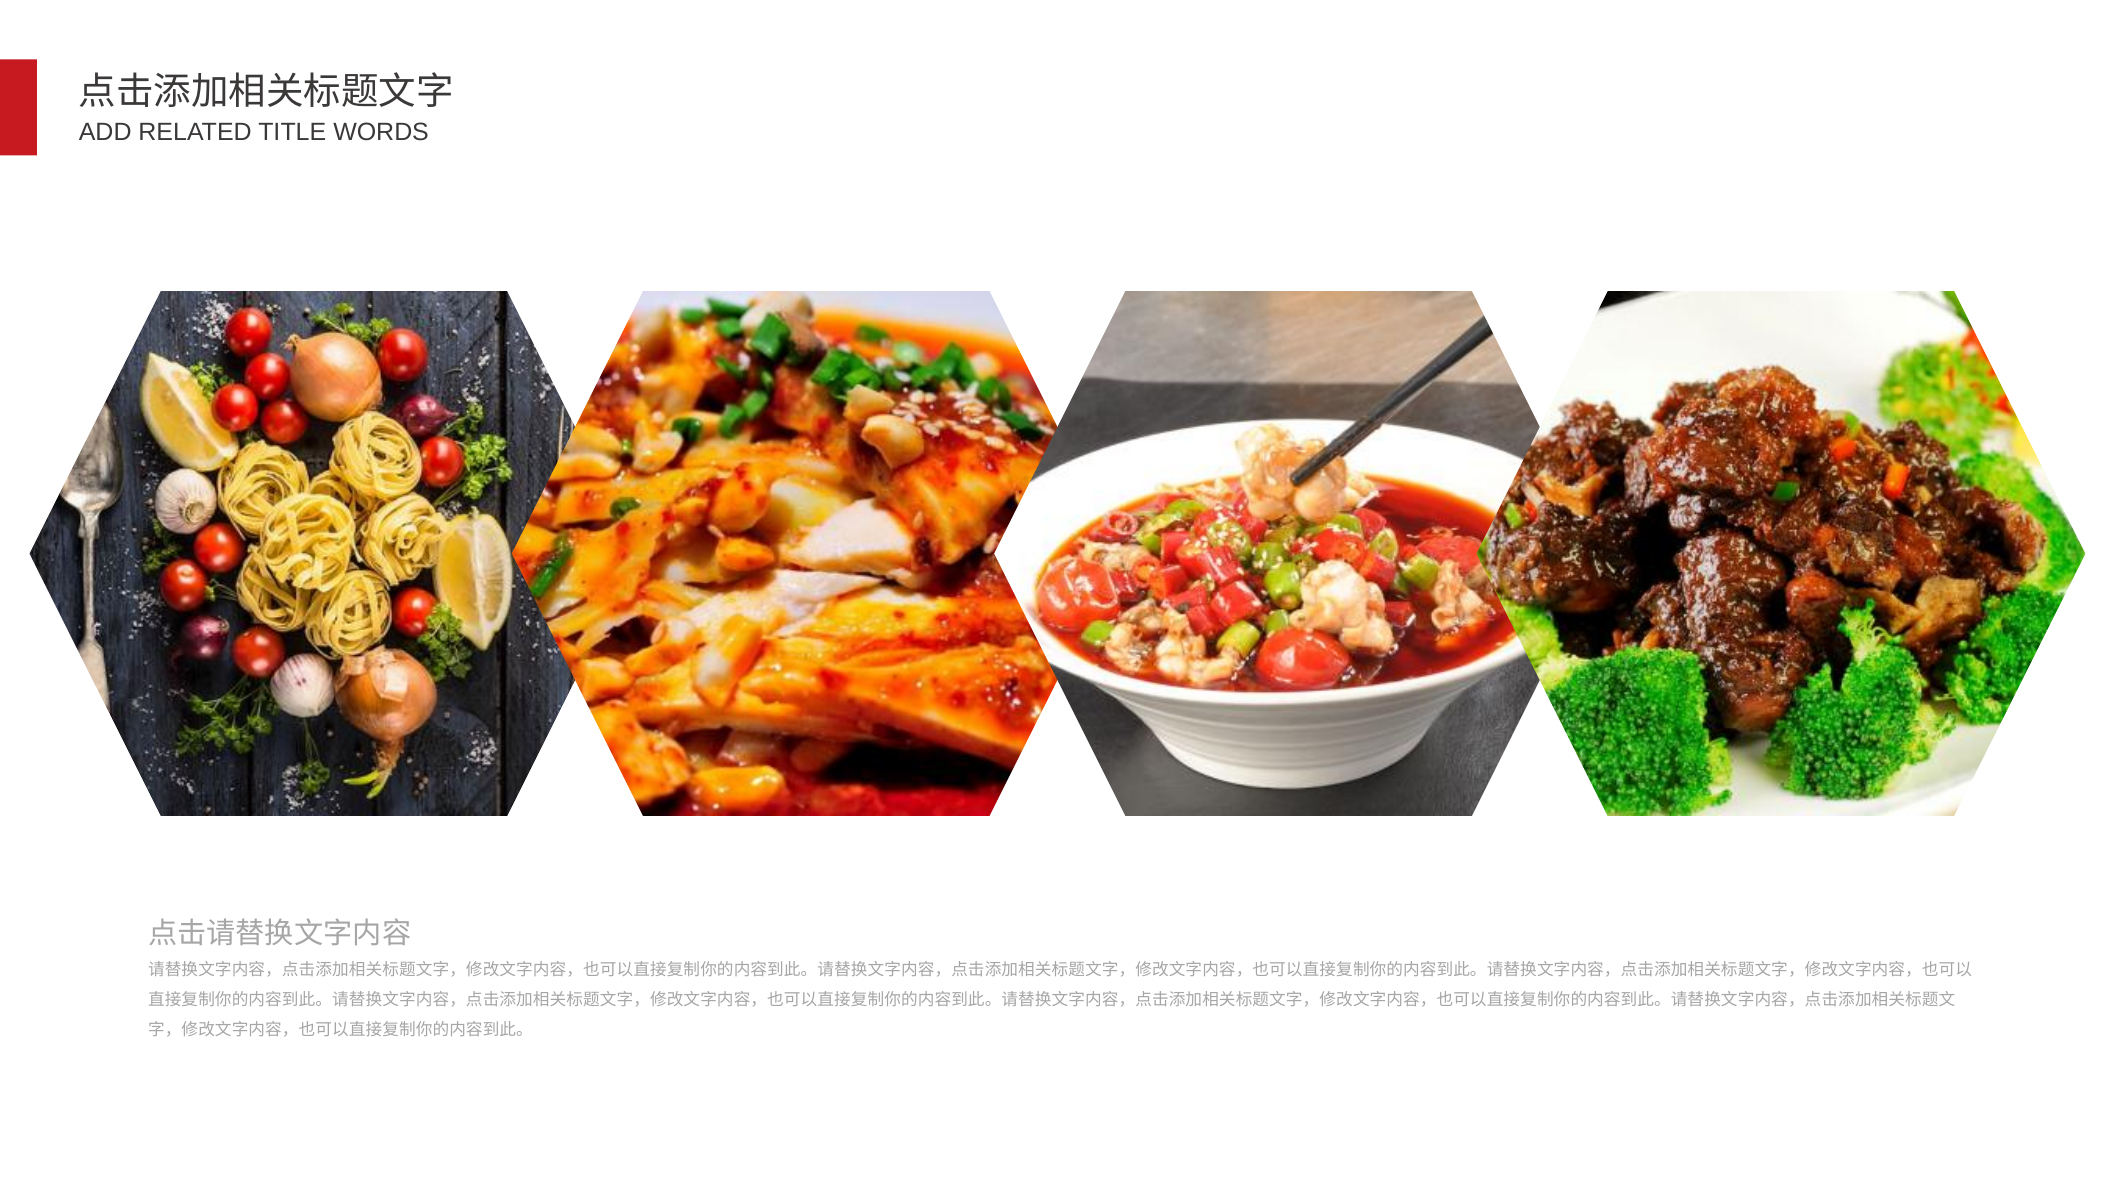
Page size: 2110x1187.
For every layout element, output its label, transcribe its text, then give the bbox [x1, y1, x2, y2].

text_box [510, 290, 1057, 817]
text_box [28, 290, 575, 817]
text_box [993, 290, 1540, 817]
text_box 点击请替换文字内容 请替换文字内容，点击添加相关标题文字，修改文字内容，也可以直接复制你的内容到此。请替换文字内容，点击添加相关标题文字，修改文字内容，也可以直接复制你的内容到此。请替换文字内容，点击添加相关标题文字，修改文字内容，也可以直接复制你的内容到此。请替换文字内容，点击添加相关标题文字，修改文字内容，也可以直接复制你的内容到此。请替换文字内容，点击添加相关标题文字，修改文字内容，也可以直接复制你的内容到此。请替换文字内容，点击添加相关标题文字，修改文字内容，也可以直接复制你的内容到此。 [133, 889, 1993, 1047]
text_box 点击添加相关标题文字 [62, 59, 470, 121]
text_box [1475, 290, 2087, 817]
text_box ADD RELATED TITLE WORDS [62, 107, 446, 154]
